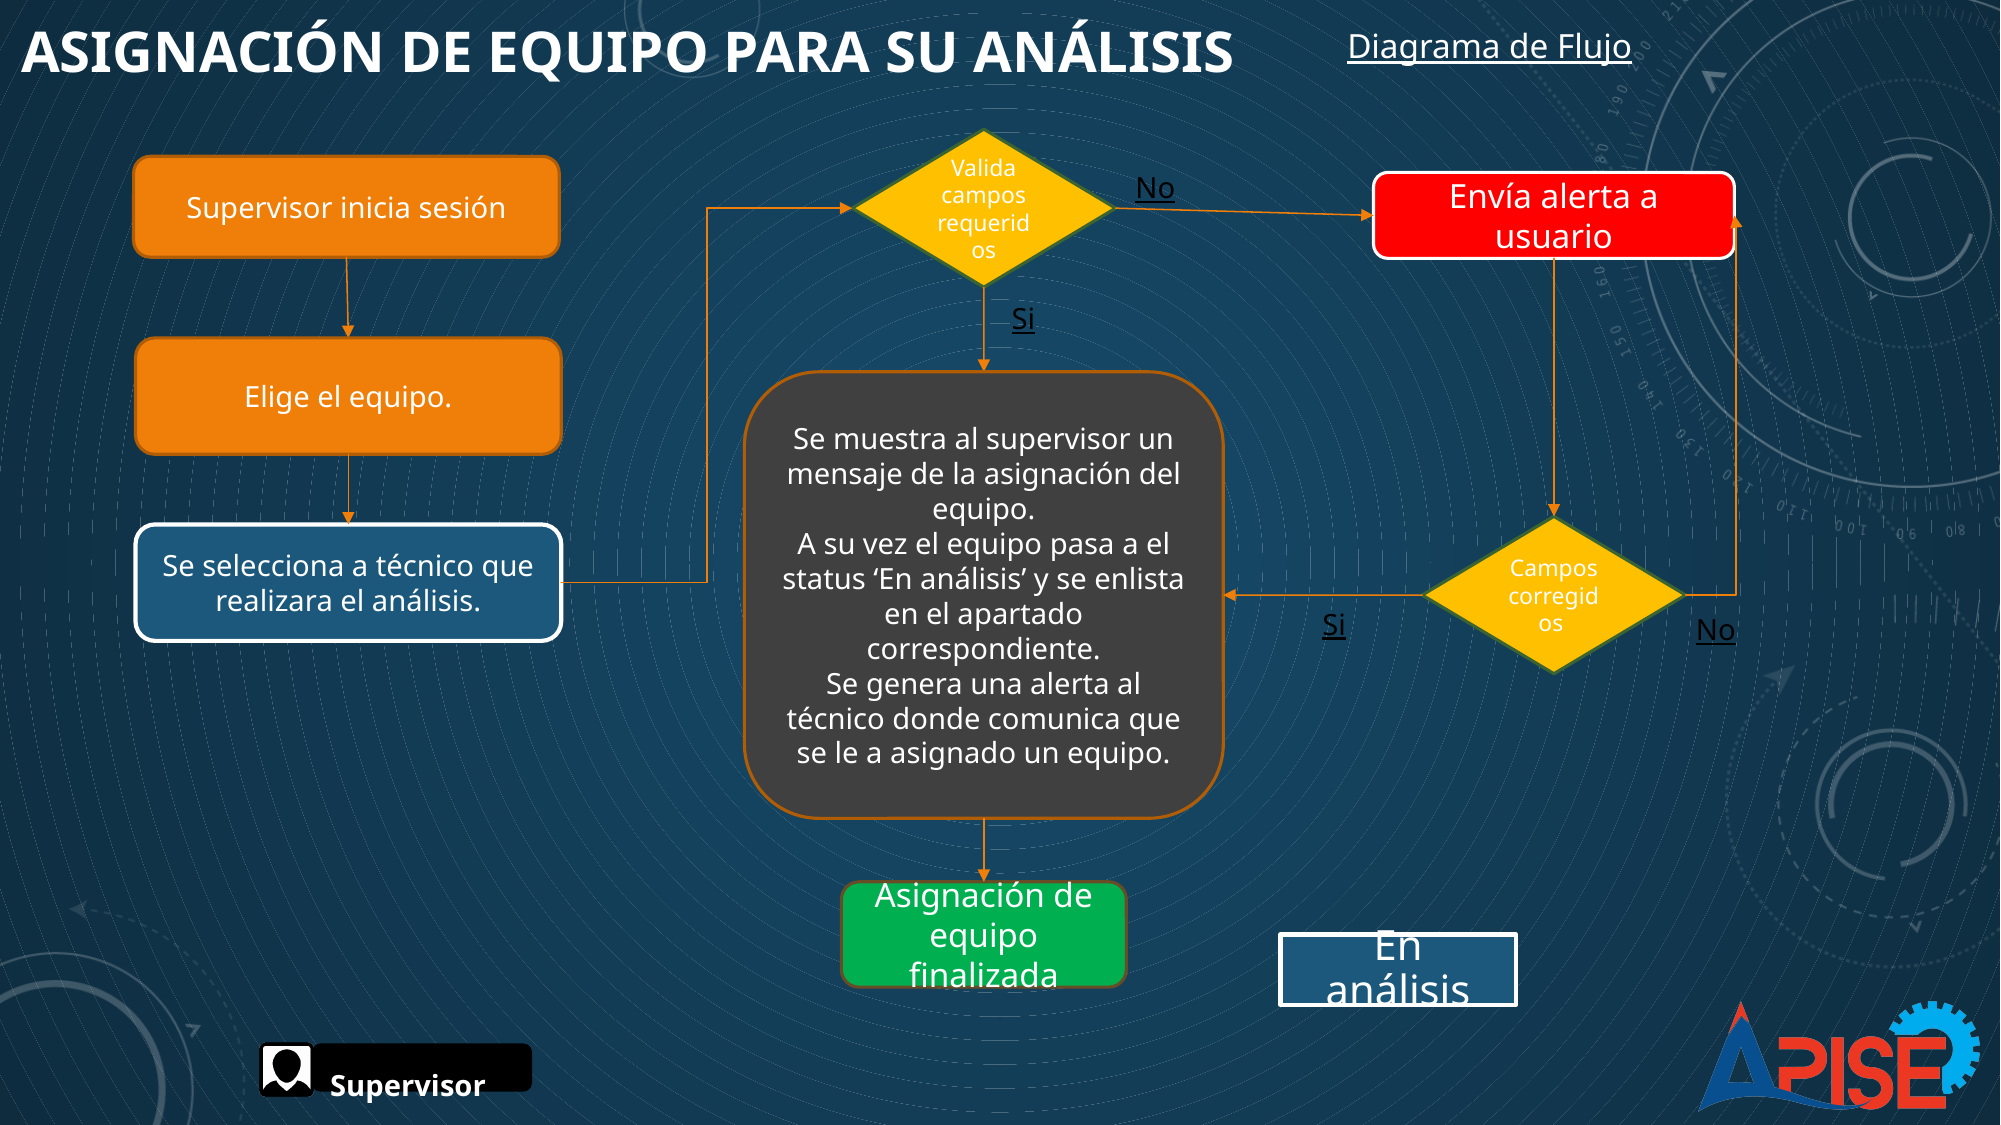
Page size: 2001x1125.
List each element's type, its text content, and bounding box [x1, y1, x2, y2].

text_box Elige el equipo. [133, 336, 555, 456]
text_box Si [996, 292, 1051, 343]
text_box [1280, 934, 1517, 1005]
text_box Supervisor inicia sesión [131, 154, 561, 259]
text_box Se selecciona a técnico que realizara el análisis. [133, 522, 564, 643]
text_box Envía alerta a usuario [1371, 170, 1736, 260]
picture [0, 0, 2000, 1125]
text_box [1685, 215, 1735, 596]
text_box Asignación de equipo para su análisis [0, 0, 1257, 93]
text_box No [1681, 604, 1751, 654]
text_box No [1120, 161, 1191, 207]
text_box Asignación de equipo finalizada [839, 880, 1128, 989]
text_box Campos corregidos [1421, 517, 1680, 676]
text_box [1115, 207, 1374, 216]
text_box Diagrama de Flujo [1247, 22, 1732, 74]
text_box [560, 207, 853, 583]
text_box Valida campos requeridos [851, 127, 1117, 289]
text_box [259, 1042, 531, 1097]
text_box Si [1307, 606, 1361, 649]
text_box Se muestra al supervisor un mensaje de la asignación del equipo. A su vez el equipo pasa a el status ‘En análisis’ y se enlista en el apartado correspondiente. Se genera una alerta al técnico donde comunica que se le a asignado un equipo. [742, 370, 1225, 820]
